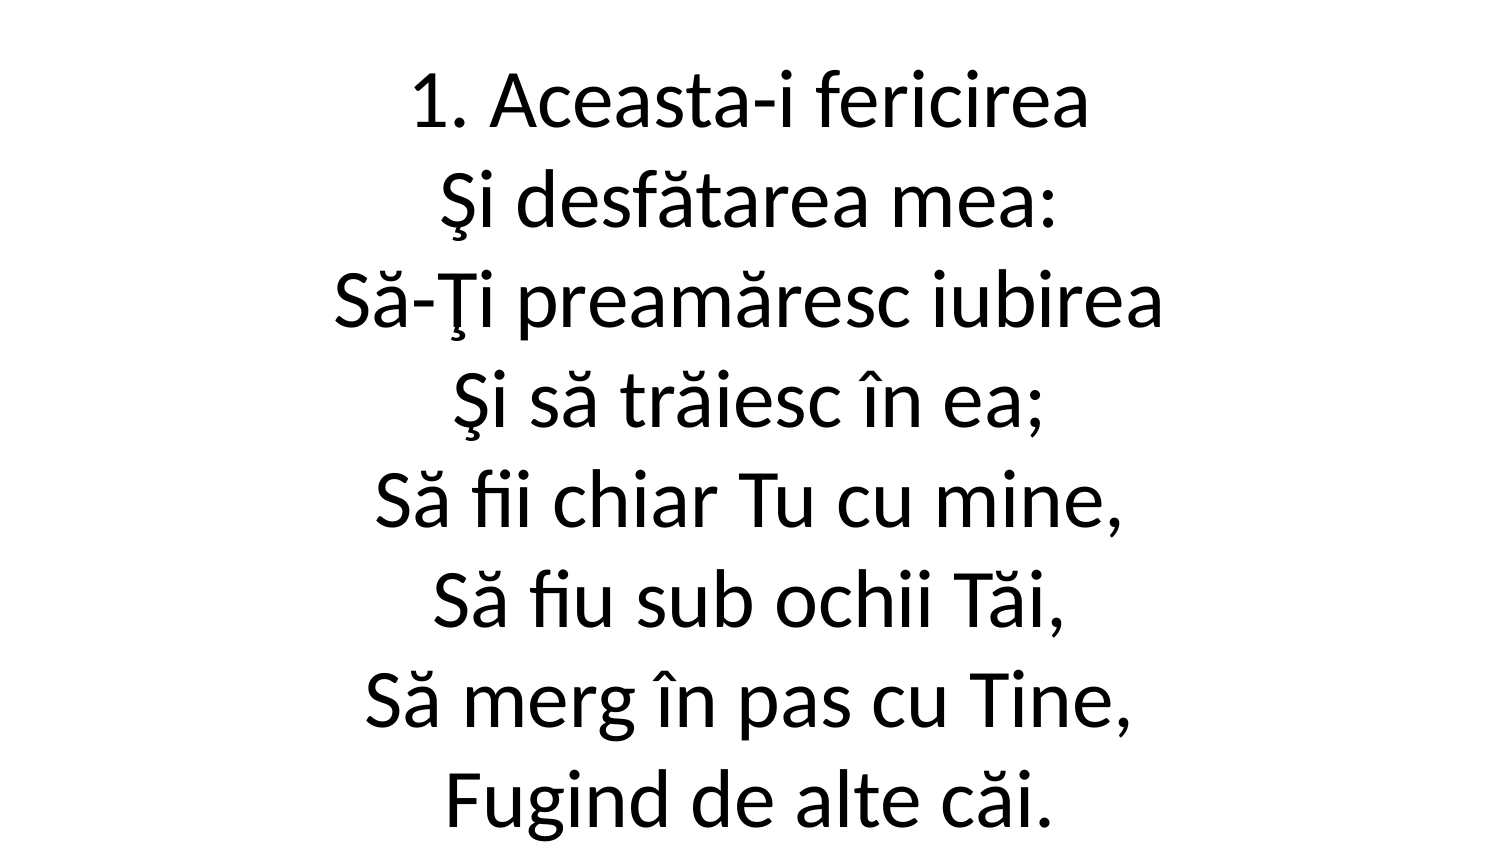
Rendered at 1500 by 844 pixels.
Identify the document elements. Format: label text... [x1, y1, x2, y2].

text_box 1. Aceasta-i fericirea Şi desfătarea mea: Să-Ţi preamăresc iubirea Şi să trăiesc în ea; Să fii chiar Tu cu mine, Să fiu sub ochii Tăi, Să merg în pas cu Tine, Fugind de alte căi. [318, 0, 1182, 844]
